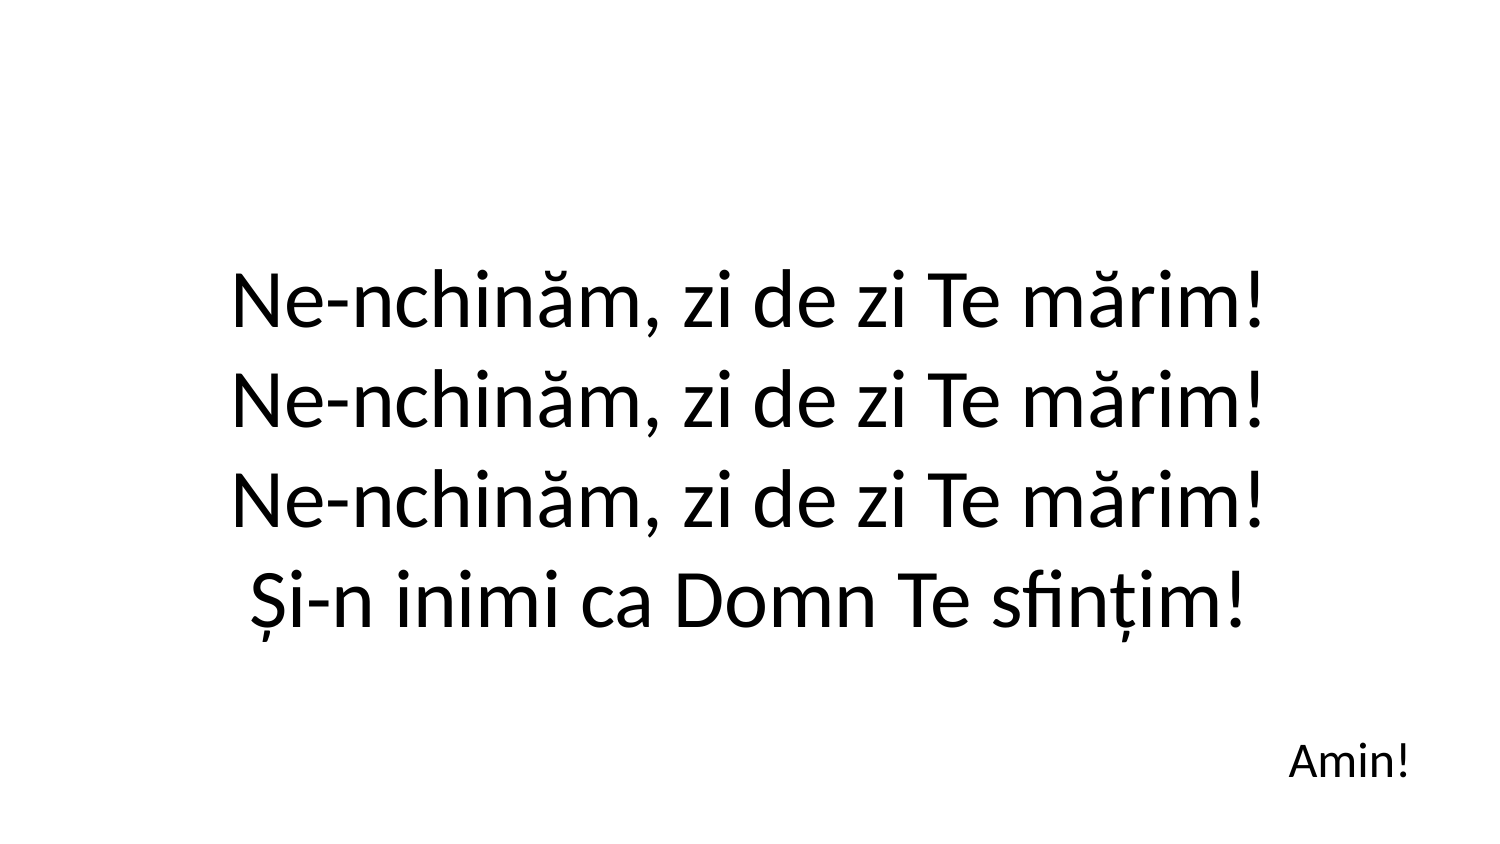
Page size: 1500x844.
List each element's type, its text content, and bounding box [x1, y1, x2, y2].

text_box Amin! [1273, 674, 1427, 795]
text_box Ne-nchinăm, zi de zi Te mărim! Ne-nchinăm, zi de zi Te mărim! Ne-nchinăm, zi de zi Te mărim! Și-n inimi ca Domn Te sfințim! [215, 192, 1285, 652]
